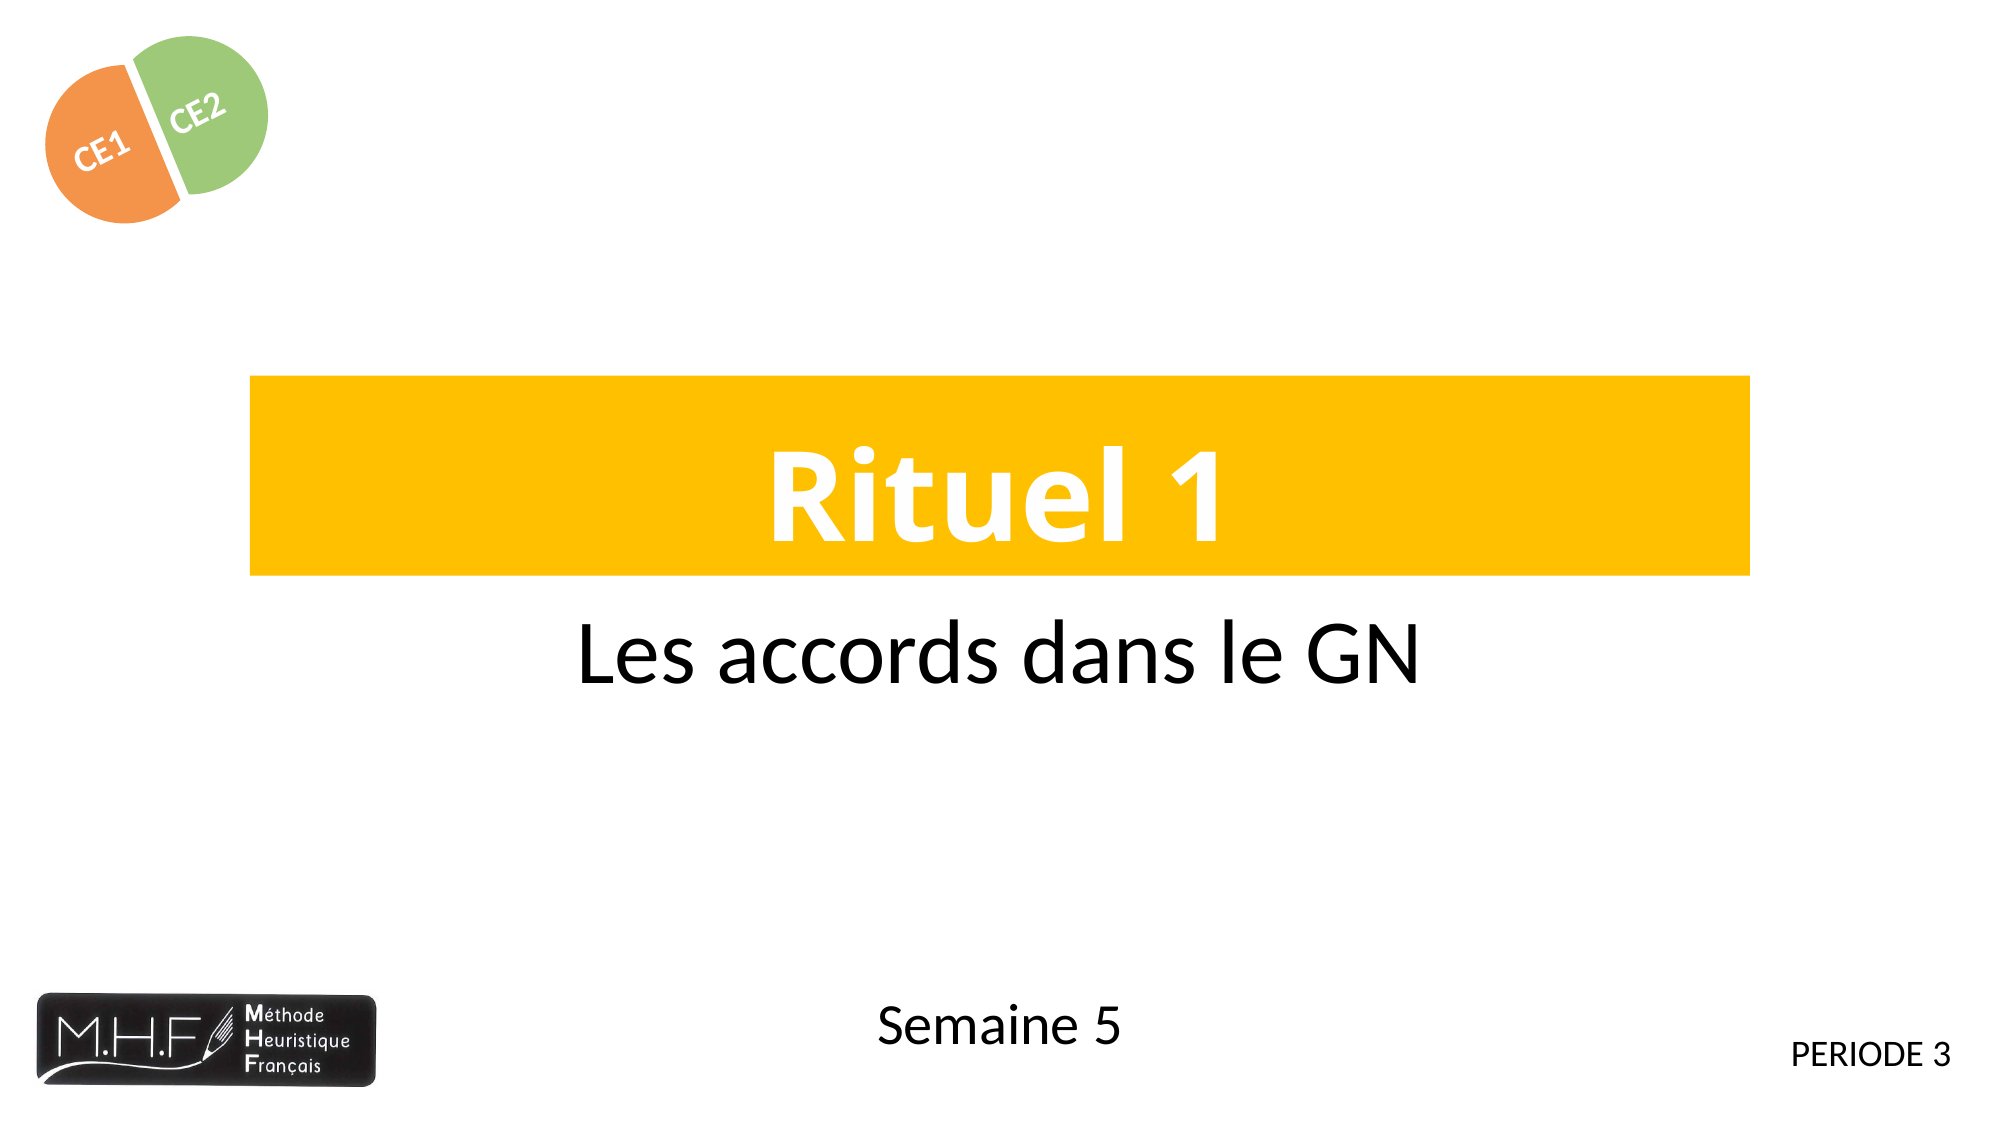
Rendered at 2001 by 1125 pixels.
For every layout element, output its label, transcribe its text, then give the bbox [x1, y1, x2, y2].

text_box Semaine 5 [249, 987, 1750, 1118]
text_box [45, 35, 269, 224]
title Rituel 1 [249, 375, 1750, 576]
picture [33, 990, 379, 1089]
text_box PERIODE 3 [1750, 1021, 1967, 1082]
subtitle Les accords dans le GN [249, 597, 1750, 869]
